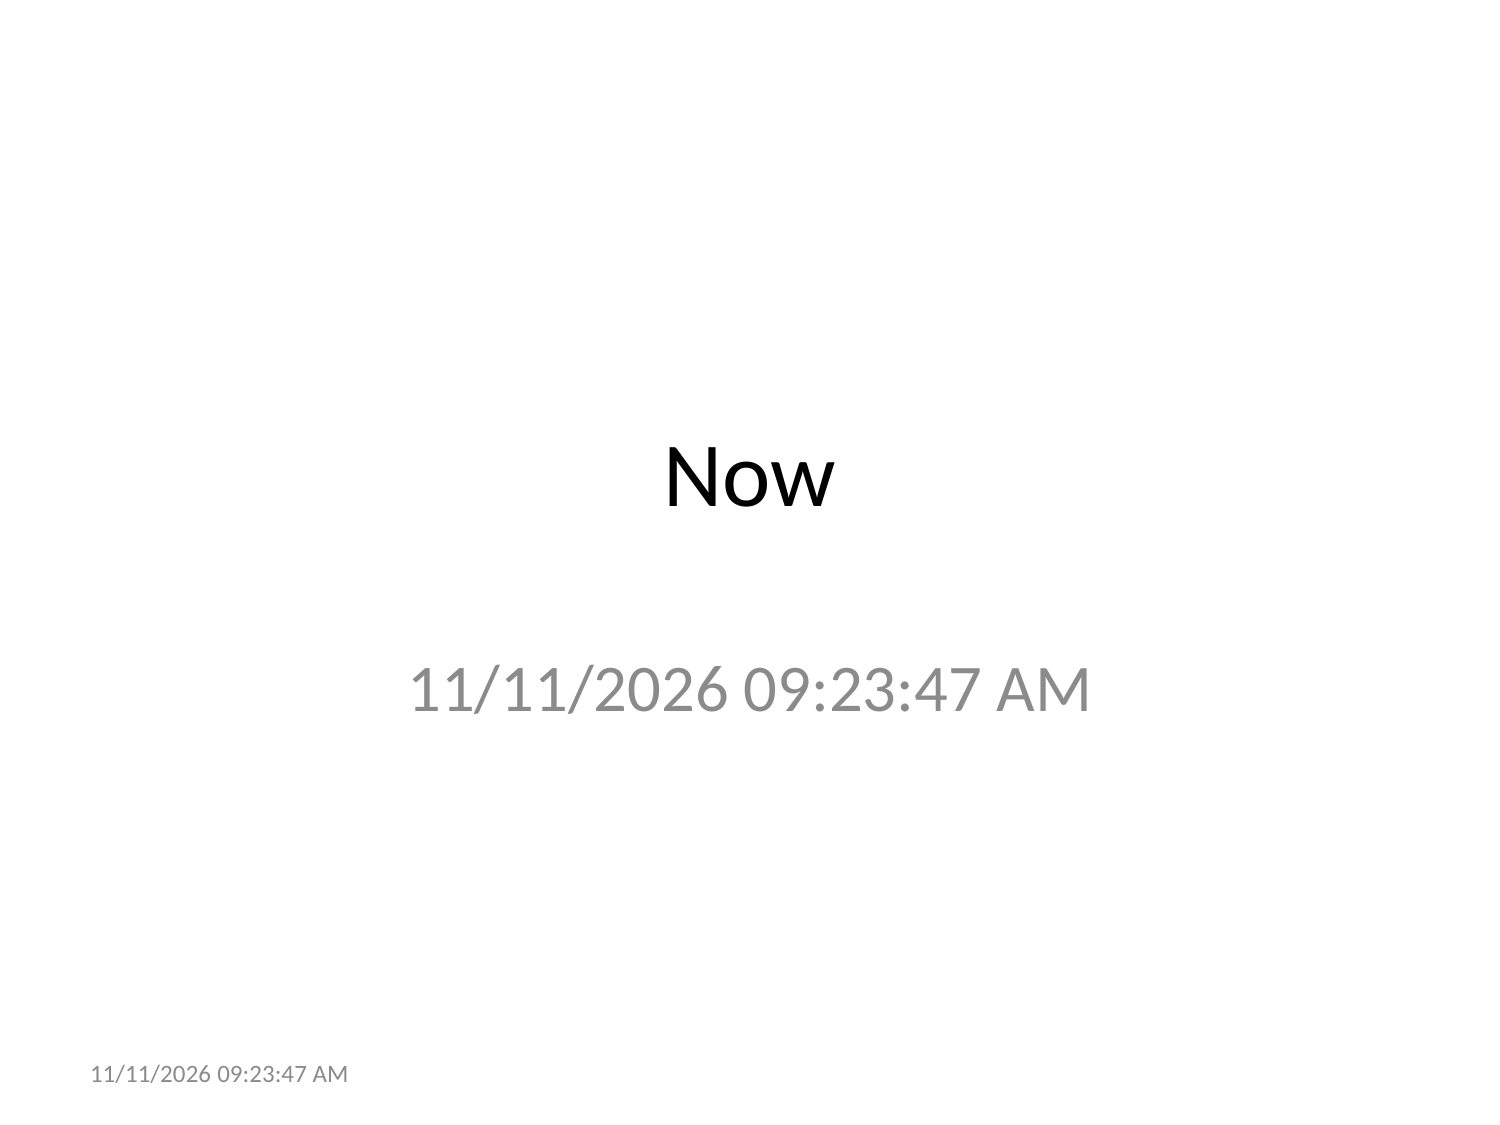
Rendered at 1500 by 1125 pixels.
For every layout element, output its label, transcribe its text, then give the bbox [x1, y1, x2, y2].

subtitle 2011-12-19 10:20:04 AM [225, 637, 1275, 925]
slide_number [75, 1042, 425, 1103]
title Now [112, 349, 1388, 591]
